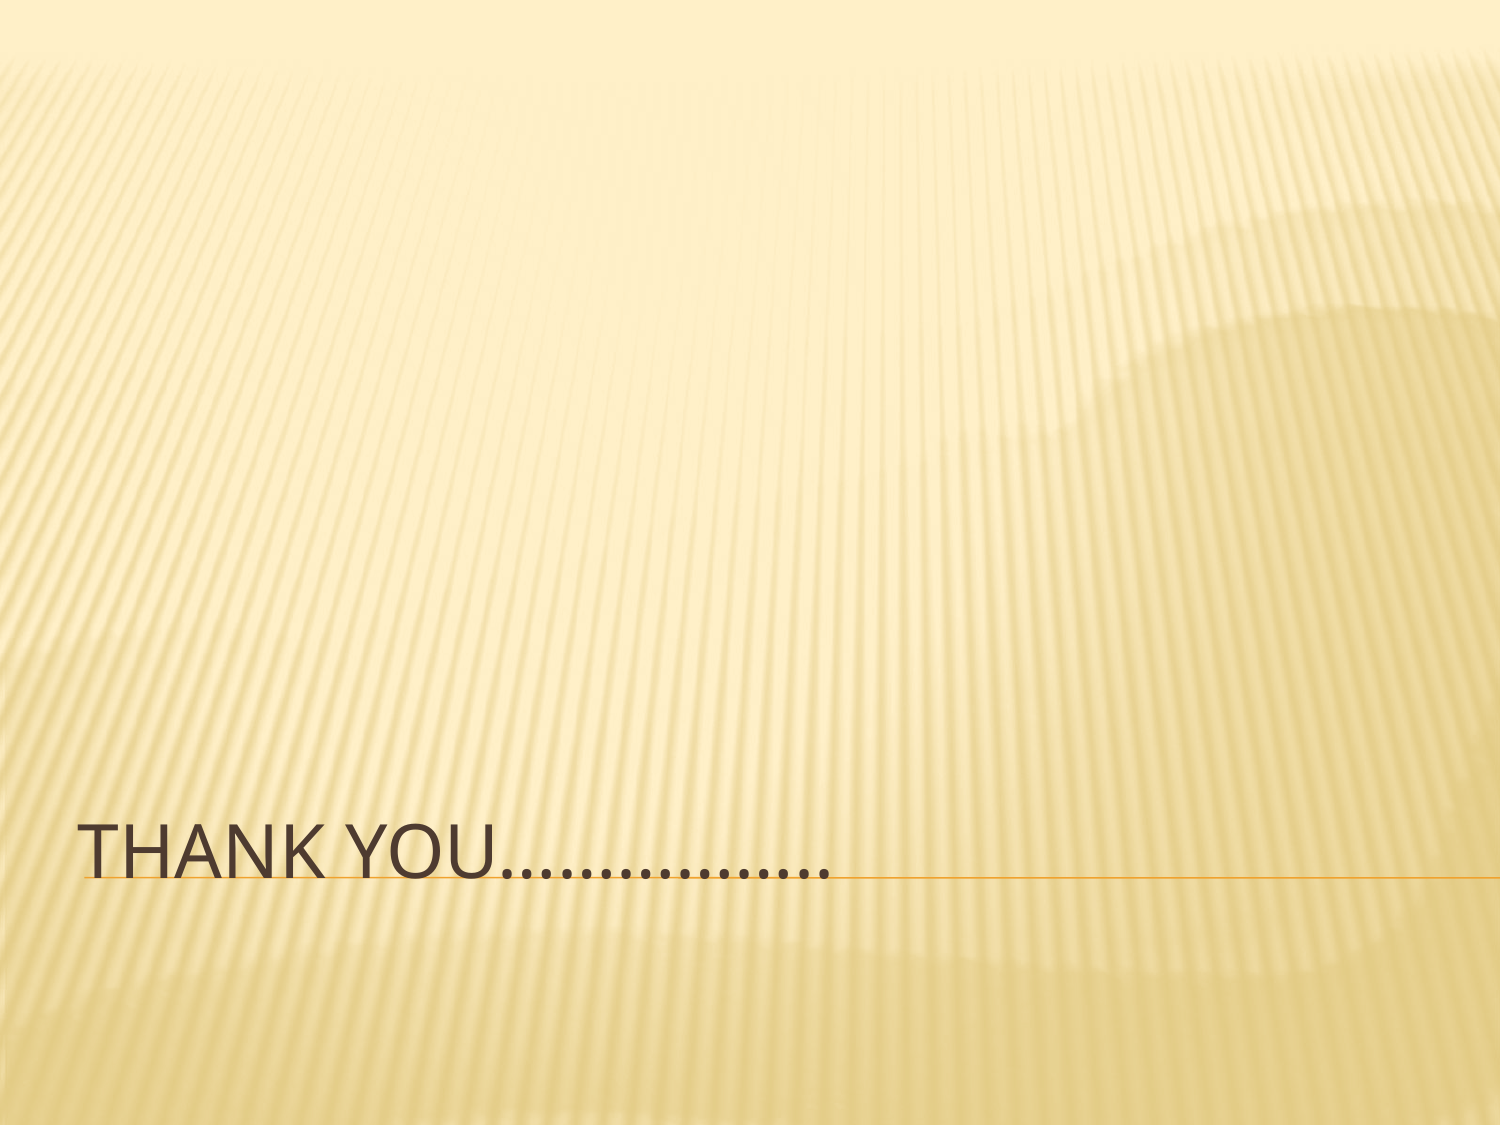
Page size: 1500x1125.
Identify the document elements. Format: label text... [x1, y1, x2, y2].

title Thank you…………….. [62, 796, 1450, 997]
